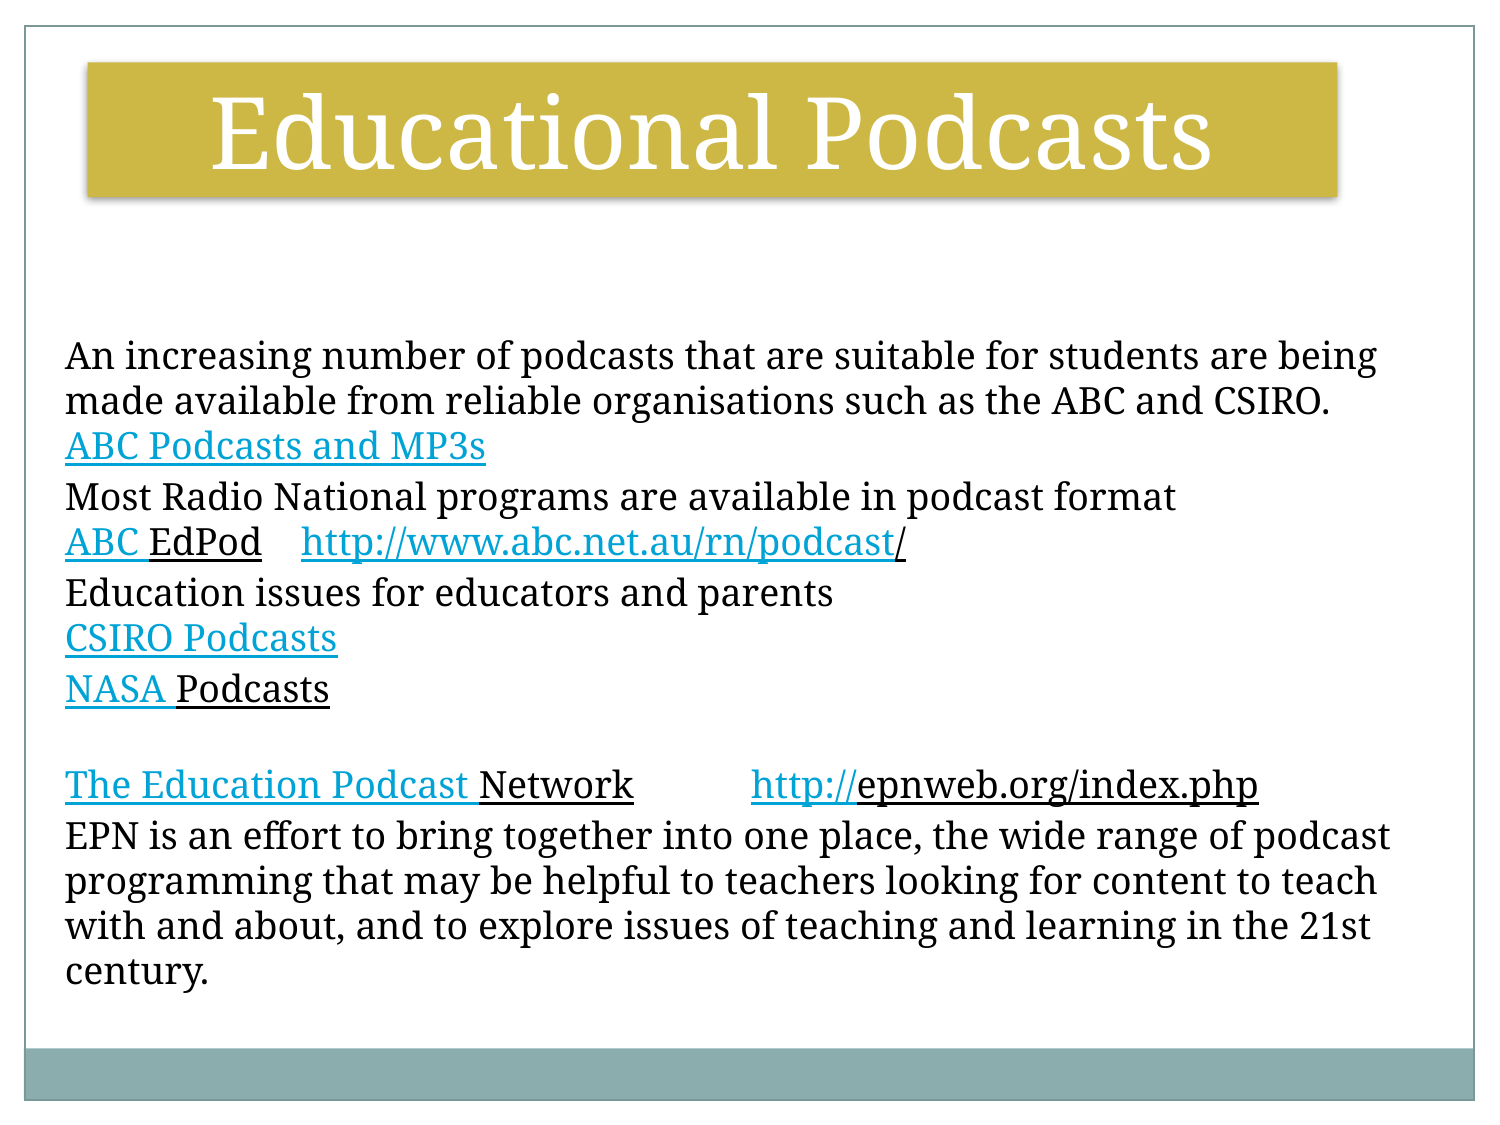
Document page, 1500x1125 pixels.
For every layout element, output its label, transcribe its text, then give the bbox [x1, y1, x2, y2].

text_box An increasing number of podcasts that are suitable for students are being made available from reliable organisations such as the ABC and CSIRO. ABC Podcasts and MP3s Most Radio National programs are available in podcast format ABC EdPod http://www.abc.net.au/rn/podcast/ Education issues for educators and parents CSIRO Podcasts NASA Podcasts The Education Podcast Network http://epnweb.org/index.php EPN is an effort to bring together into one place, the wide range of podcast programming that may be helpful to teachers looking for content to teach with and about, and to explore issues of teaching and learning in the 21st century. [49, 324, 1463, 1045]
text_box Educational Podcasts [87, 62, 1338, 198]
